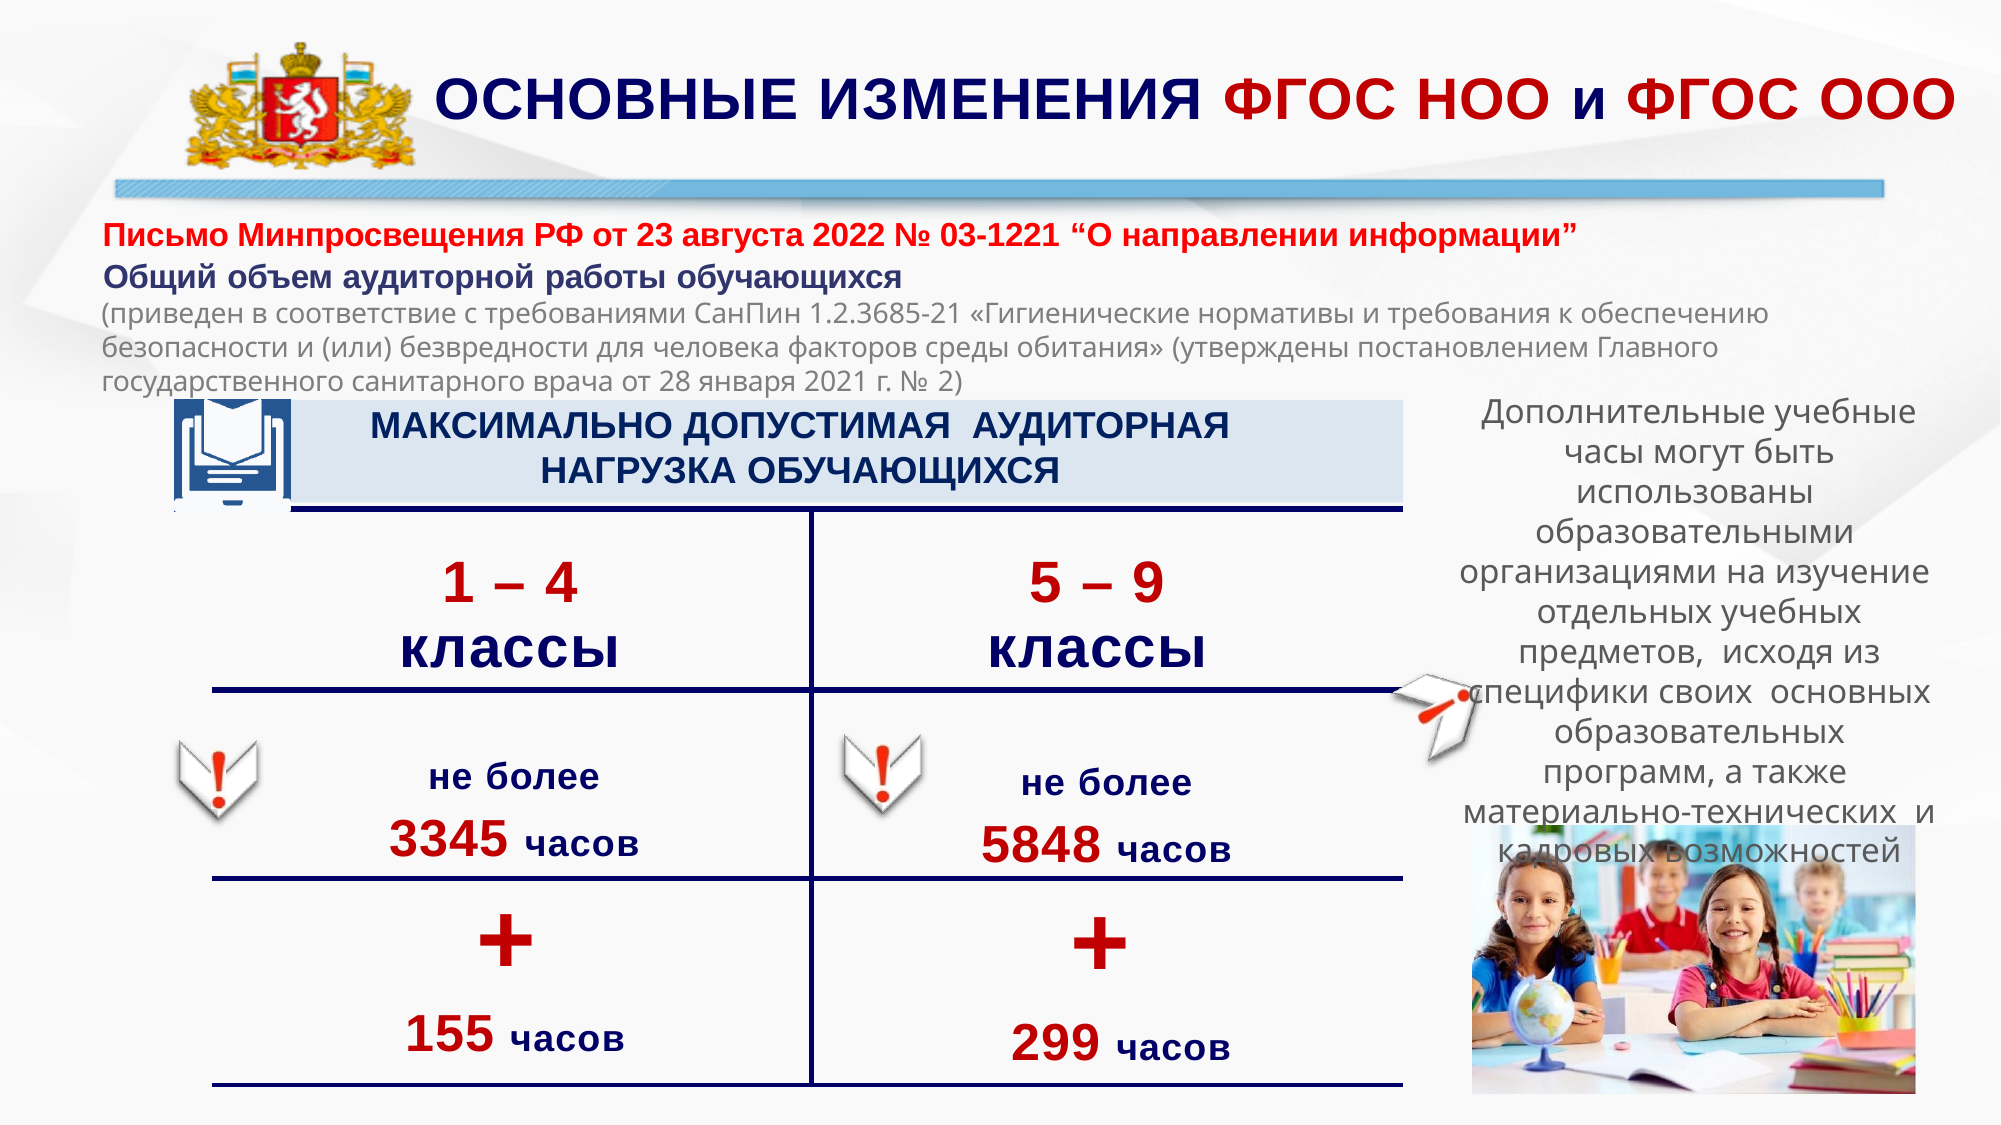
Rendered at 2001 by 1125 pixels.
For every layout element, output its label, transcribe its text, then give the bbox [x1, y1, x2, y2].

picture [0, 0, 2001, 1125]
table_cell не более 3345 часов [212, 693, 809, 876]
text_box Письмо Минпросвещения РФ от 23 августа 2022 № 03-1221 “О направлении информации” [30, 211, 1967, 295]
title ОСНОВНЫЕ ИЗМЕНЕНИЯ ФГОС НОО и ФГОС ООО [432, 0, 1968, 190]
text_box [174, 399, 1375, 513]
table_cell + 155 часов [212, 881, 809, 1083]
table_cell не более 5848 часов [814, 693, 1375, 876]
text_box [1380, 382, 1968, 1094]
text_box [170, 735, 265, 830]
text_box Общий объем аудиторной работы обучающихся (приведен в соответствие с требованиями СанПин 1.2.3685-21 «Гигиенические нормативы и требования к обеспечению безопасности и (или) безвредности для человека факторов среды обитания» (утверждены постановлением Главного государственного санитарного врача от 28 января 2021 г. № 2) [31, 253, 1968, 397]
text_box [834, 730, 929, 824]
table_cell + 299 часов [814, 881, 1375, 1083]
table_header 5 – 9 классы [814, 520, 1375, 687]
text_box МАКСИМАЛЬНО ДОПУСТИМАЯ АУДИТОРНАЯ НАГРУЗКА ОБУЧАЮЩИХСЯ [300, 393, 1301, 398]
table_header 1 – 4 классы [212, 520, 809, 687]
